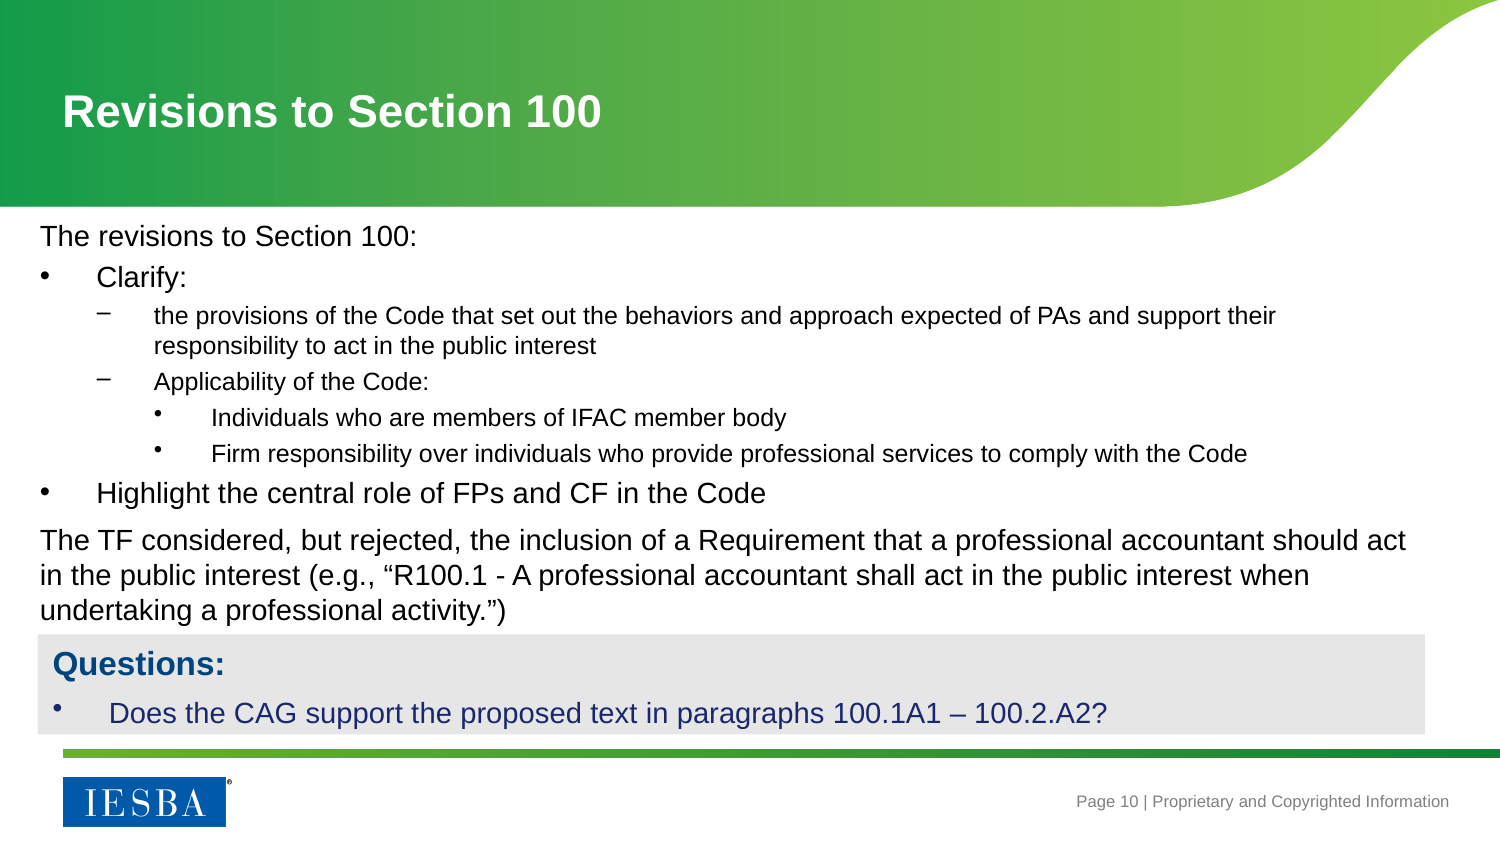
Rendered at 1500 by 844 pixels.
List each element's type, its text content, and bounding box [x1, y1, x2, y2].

picture [0, 0, 1500, 207]
picture [63, 777, 232, 827]
text_box Questions: Does the CAG support the proposed text in paragraphs 100.1A1 – 100.2.A2? [37, 634, 1425, 735]
title Revisions to Section 100 [62, 46, 1300, 172]
list The revisions to Section 100: Clarify: the provisions of the Code that set out the behaviors and approach expected of PAs and support their responsibility to act in the public interest Applicability of the Code: Individuals who are members of IFAC member body Firm responsibility over individuals who provide professional services to comply with the Code Highlight the central role of FPs and CF in the Code The TF considered, but rejected, the inclusion of a Requirement that a professional accountant should act in the public interest (e.g., “R100.1 - A professional accountant shall act in the public interest when undertaking a professional activity.”) [24, 209, 1438, 760]
